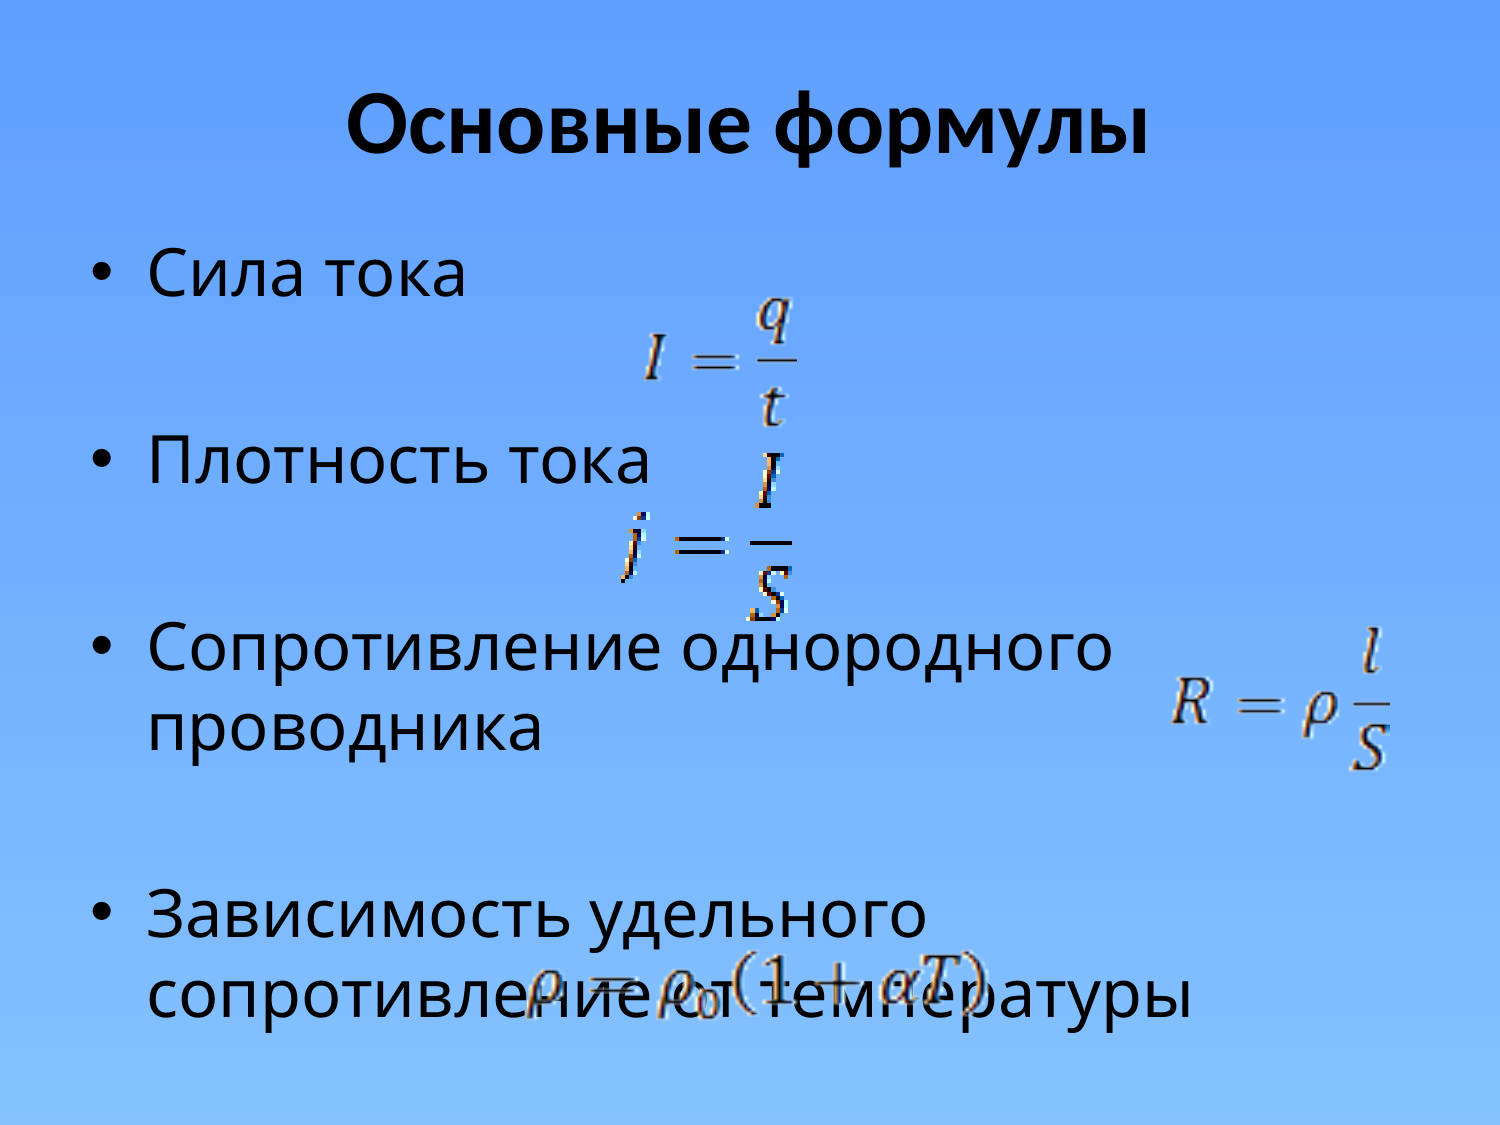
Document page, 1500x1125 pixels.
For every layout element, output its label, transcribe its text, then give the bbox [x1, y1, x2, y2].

title Основные формулы [75, 23, 1425, 211]
picture [644, 292, 798, 442]
picture [620, 445, 797, 634]
picture [1171, 620, 1390, 786]
list Сила тока Плотность тока Сопротивление однородного проводника Зависимость удельного сопротивление от температуры [75, 222, 1425, 1125]
picture [527, 937, 993, 1032]
